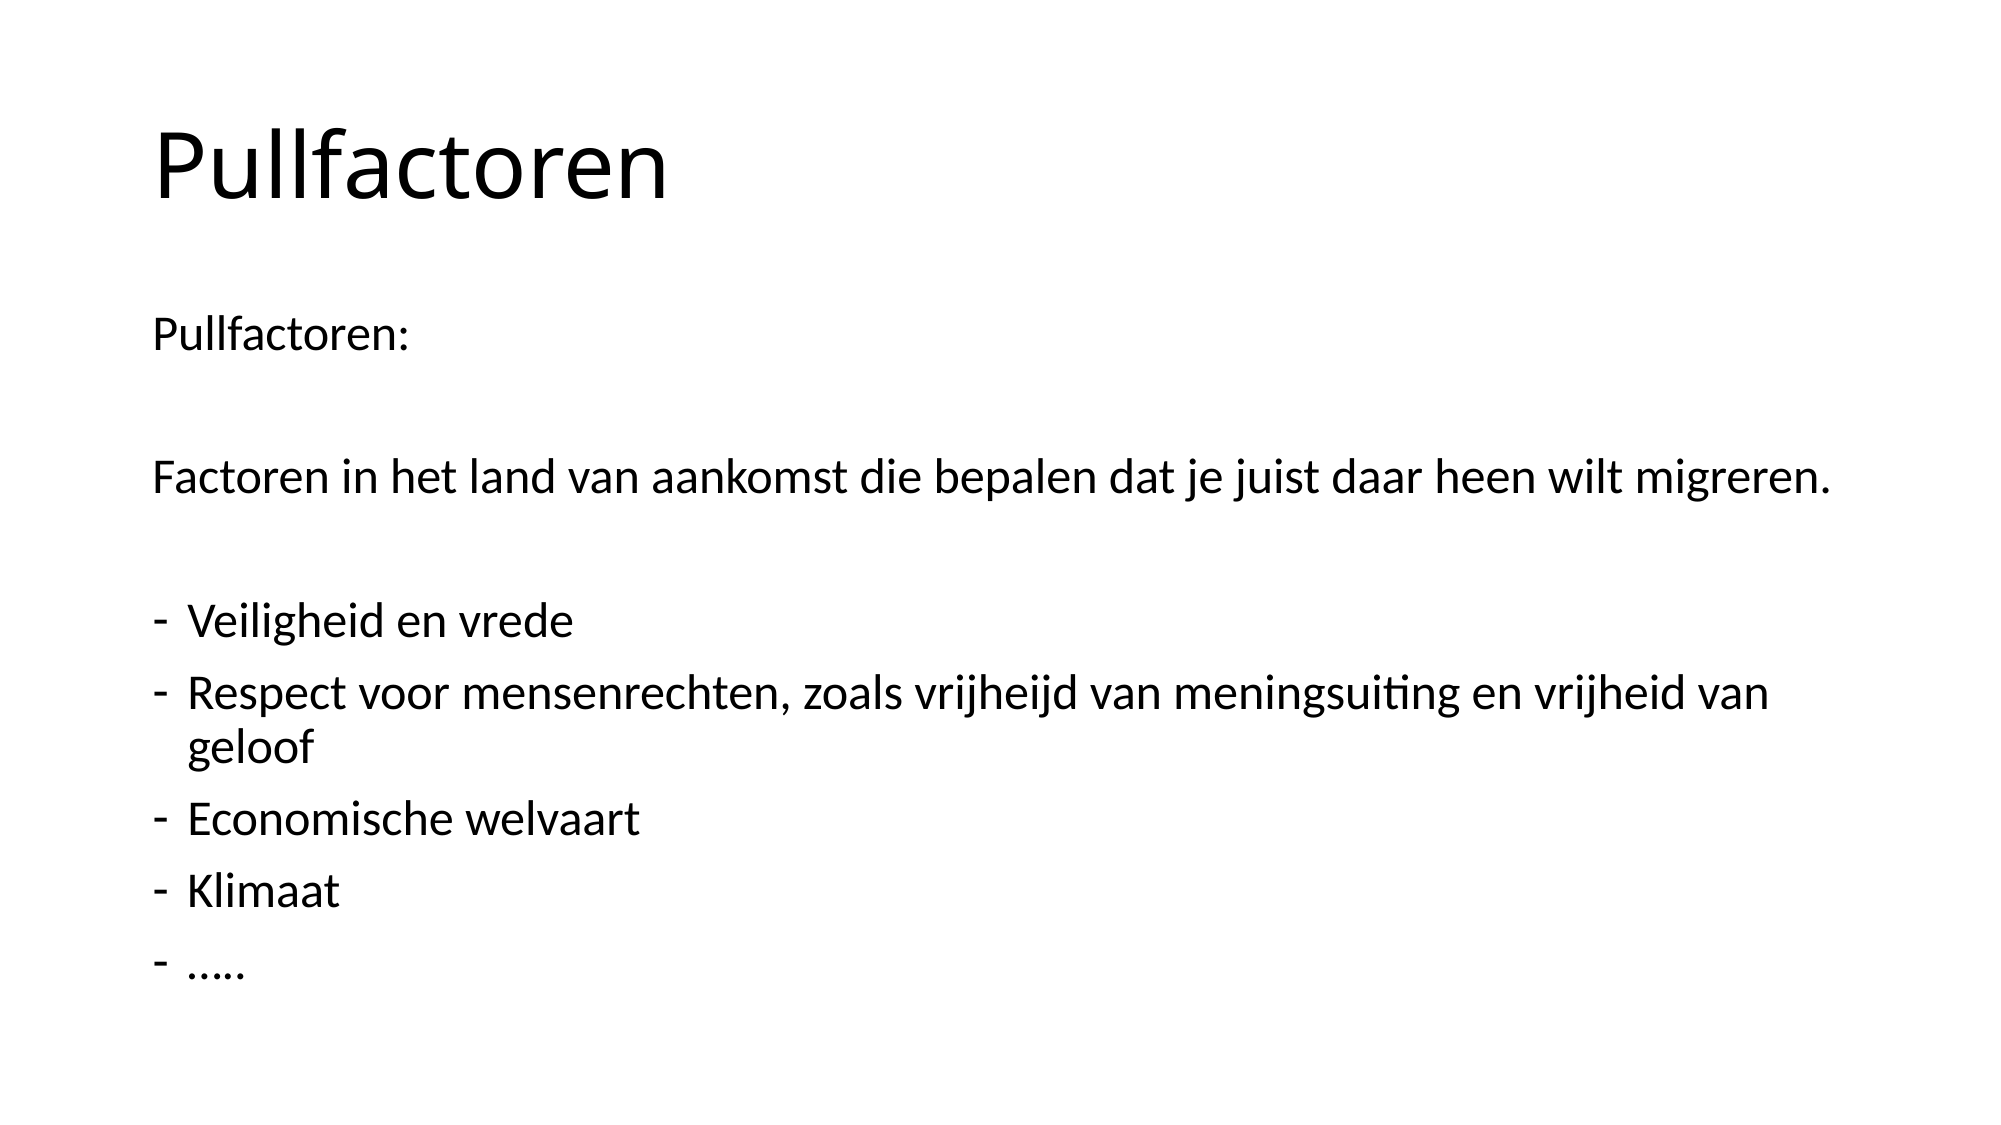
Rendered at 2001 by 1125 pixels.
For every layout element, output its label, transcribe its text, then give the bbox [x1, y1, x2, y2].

list Pullfactoren: Factoren in het land van aankomst die bepalen dat je juist daar heen wilt migreren. Veiligheid en vrede Respect voor mensenrechten, zoals vrijheijd van meningsuiting en vrijheid van geloof Economische welvaart Klimaat ….. [137, 299, 1863, 1014]
title Pullfactoren [137, 59, 1863, 278]
